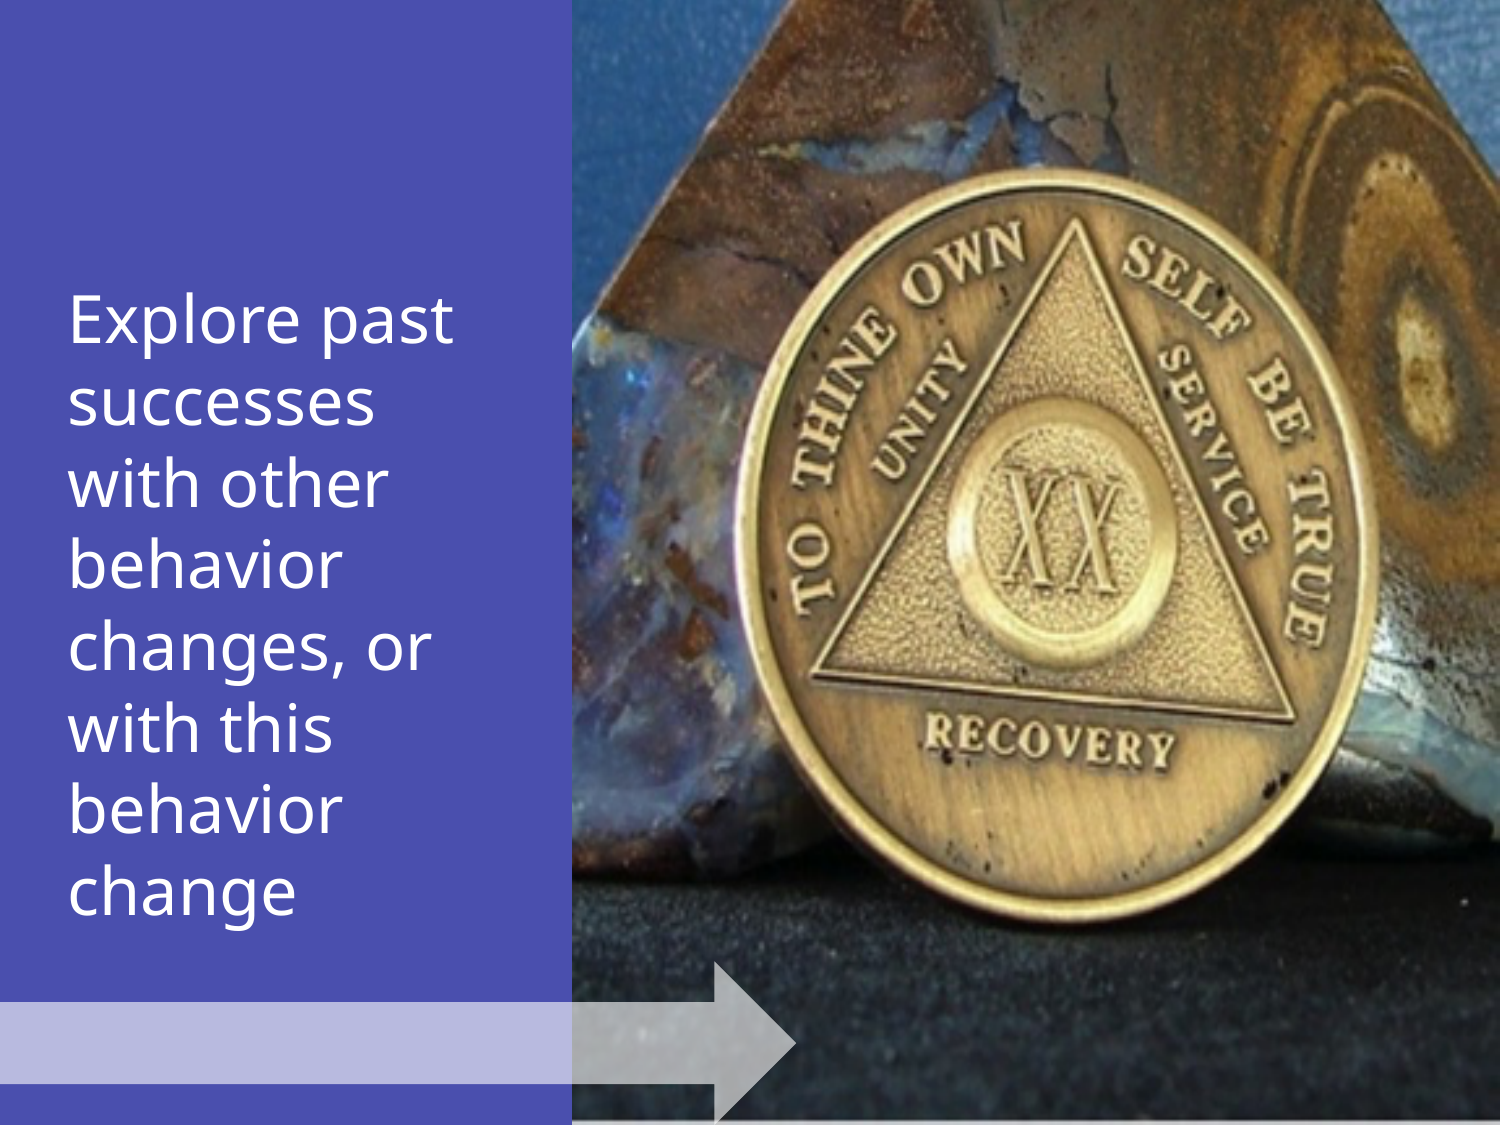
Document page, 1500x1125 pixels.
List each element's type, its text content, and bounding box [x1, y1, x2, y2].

text_box Explore past successes with other behavior changes, or with this behavior change [52, 104, 496, 940]
text_box [0, 1086, 572, 1125]
text_box [0, 0, 572, 1001]
text_box [0, 1001, 572, 1086]
picture [572, 0, 1500, 1125]
